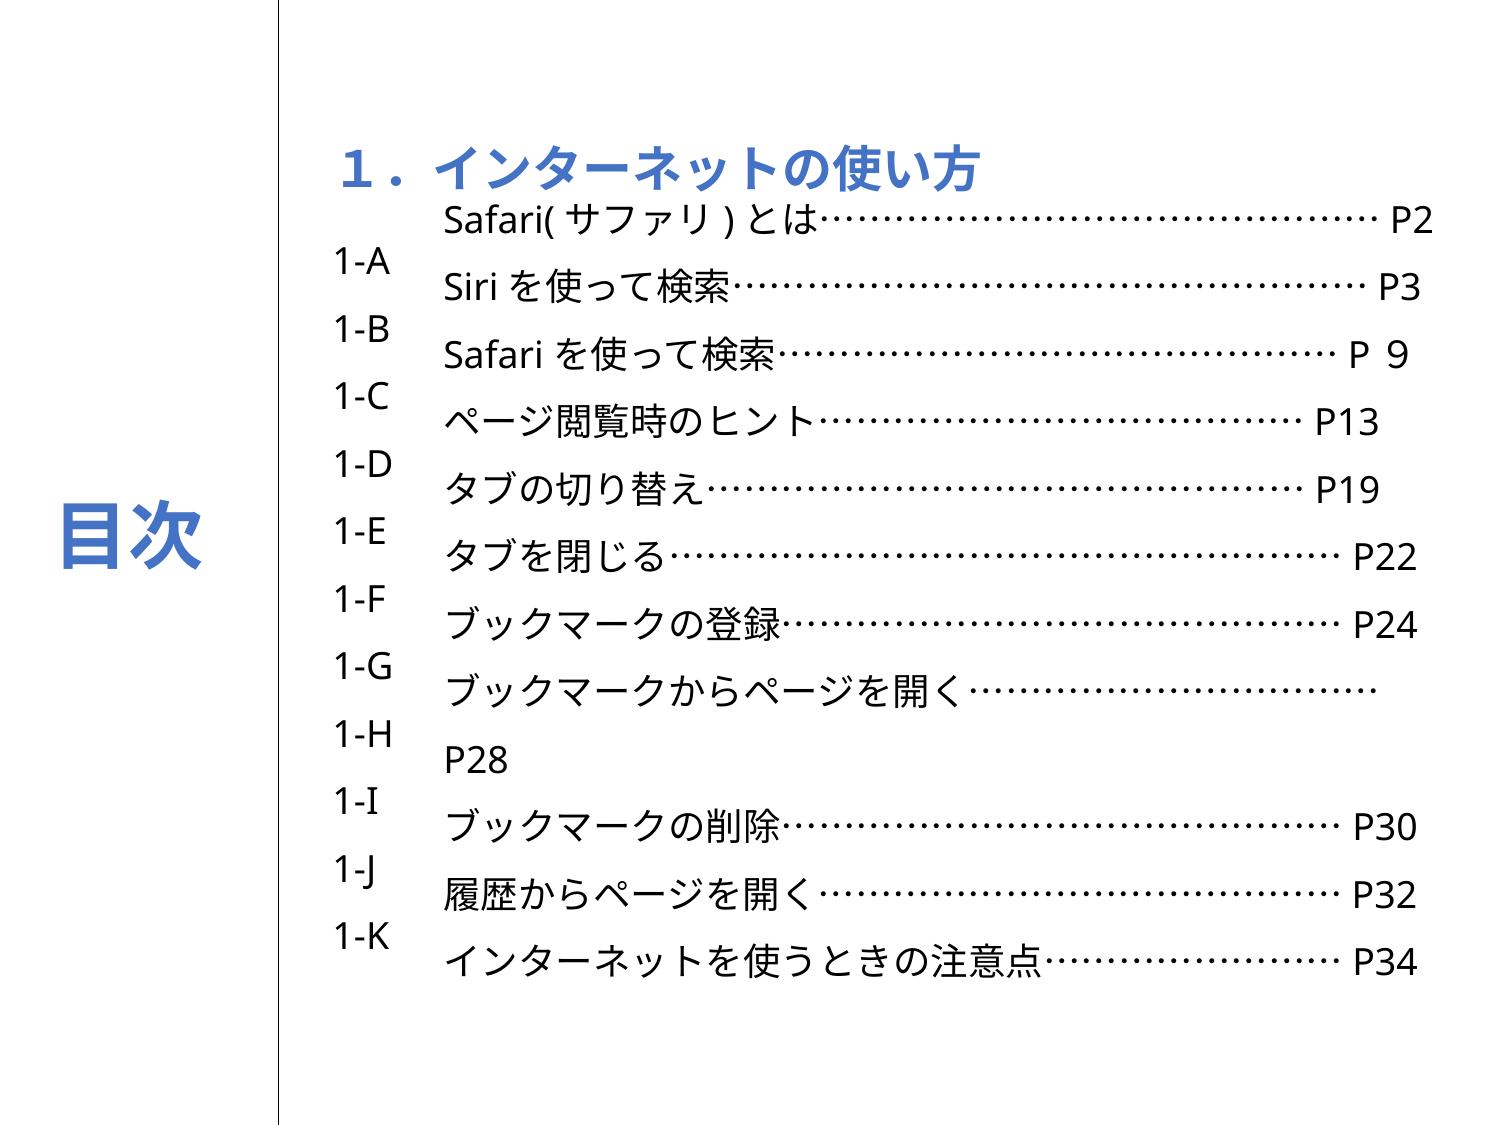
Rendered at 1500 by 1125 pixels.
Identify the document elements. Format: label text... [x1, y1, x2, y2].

text_box １．インターネットの使い方 [317, 129, 1440, 205]
text_box 目次 [10, 491, 248, 634]
text_box 1-A 1-B 1-C 1-D 1-E 1-F 1-G 1-H 1-I 1-J 1-K [317, 206, 430, 967]
text_box Safari(サファリ)とは………………………………………P2 Siriを使って検索……………………………………………P3 Safariを使って検索………………………………………P９ ページ閲覧時のヒント…………………………………P13 タブの切り替え…………………………………………P19 タブを閉じる………………………………………………P22 ブックマークの登録………………………………………P24 ブックマークからページを開く……………………………P28 ブックマークの削除………………………………………P30 履歴からページを開く……………………………………P32 インターネットを使うときの注意点……………………P34 [430, 206, 1451, 950]
